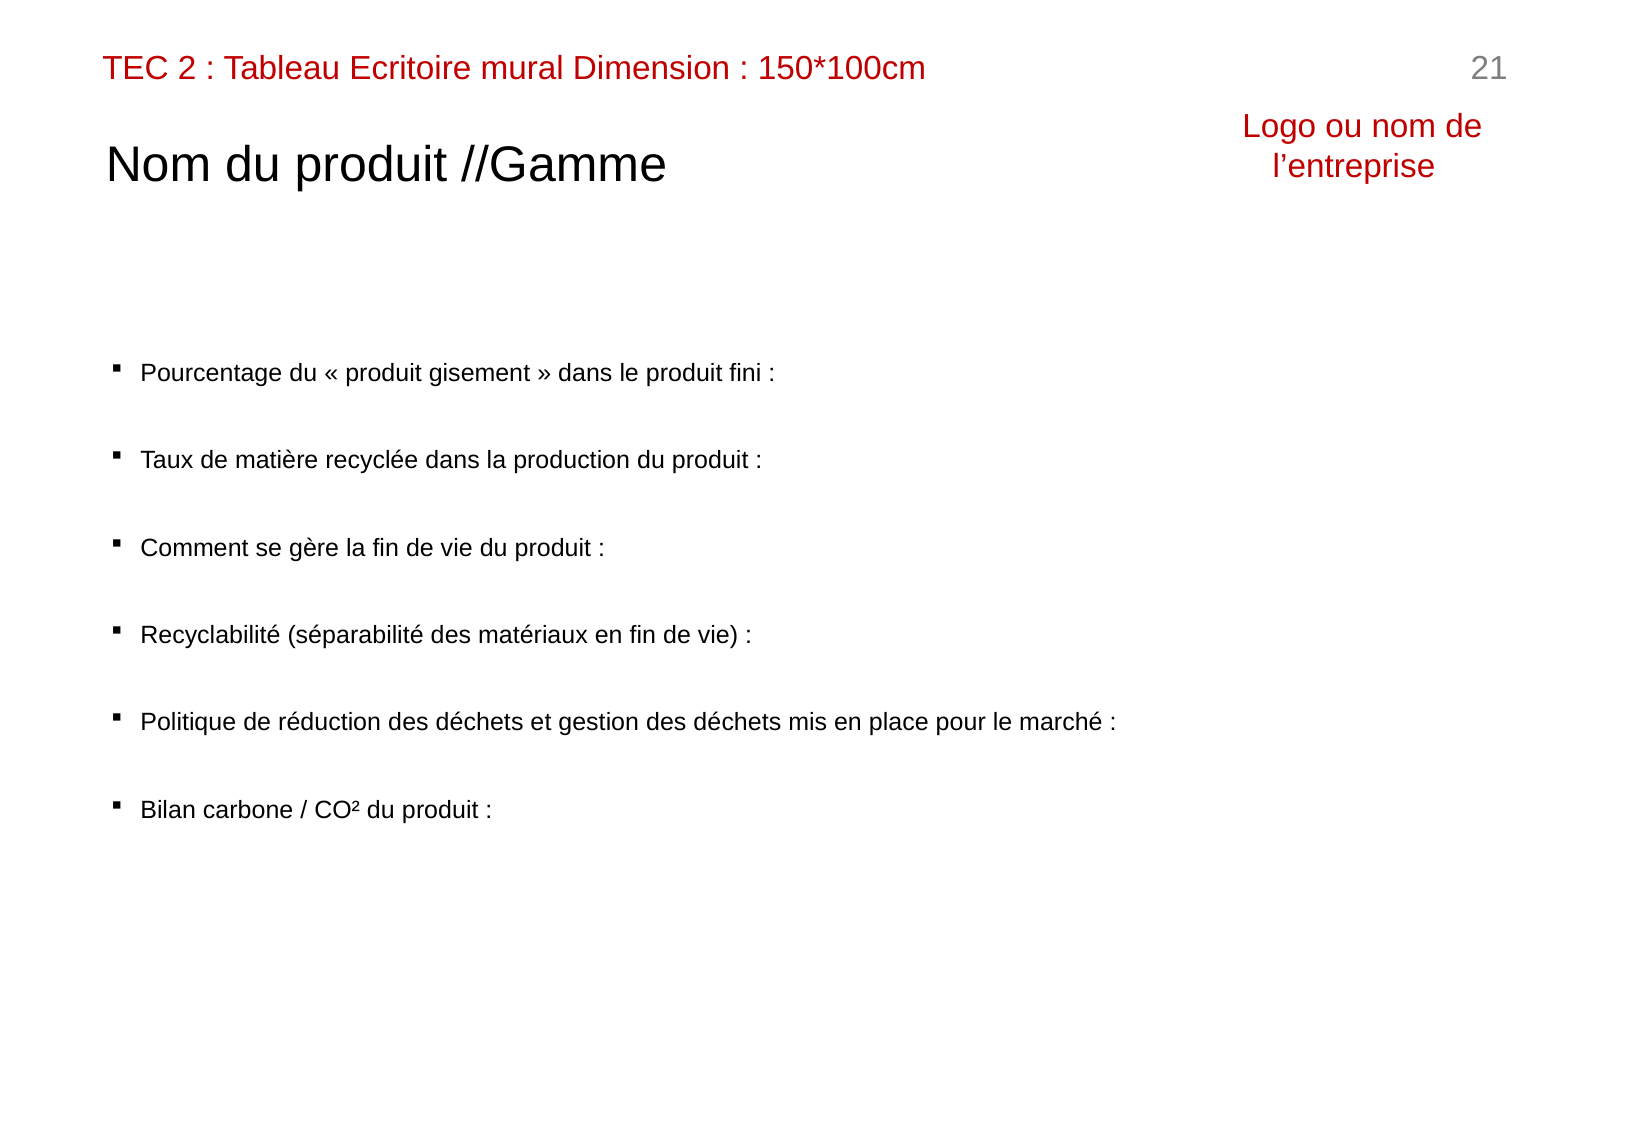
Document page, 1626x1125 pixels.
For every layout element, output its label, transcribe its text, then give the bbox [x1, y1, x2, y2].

slide_number 21 [1426, 19, 1523, 91]
title TEC 2 : Tableau Ecritoire mural Dimension : 150*100cm [102, 19, 1426, 109]
text_box Logo ou nom de l’entreprise [1141, 91, 1567, 197]
list Nom du produit //Gamme [91, 109, 1523, 215]
text_box Pourcentage du « produit gisement » dans le produit fini : Taux de matière recyclée dans la production du produit : Comment se gère la fin de vie du produit : Recyclabilité (séparabilité des matériaux en fin de vie) : Politique de réduction des déchets et gestion des déchets mis en place pour le marché : Bilan carbone / CO² du produit : [81, 304, 1333, 1067]
